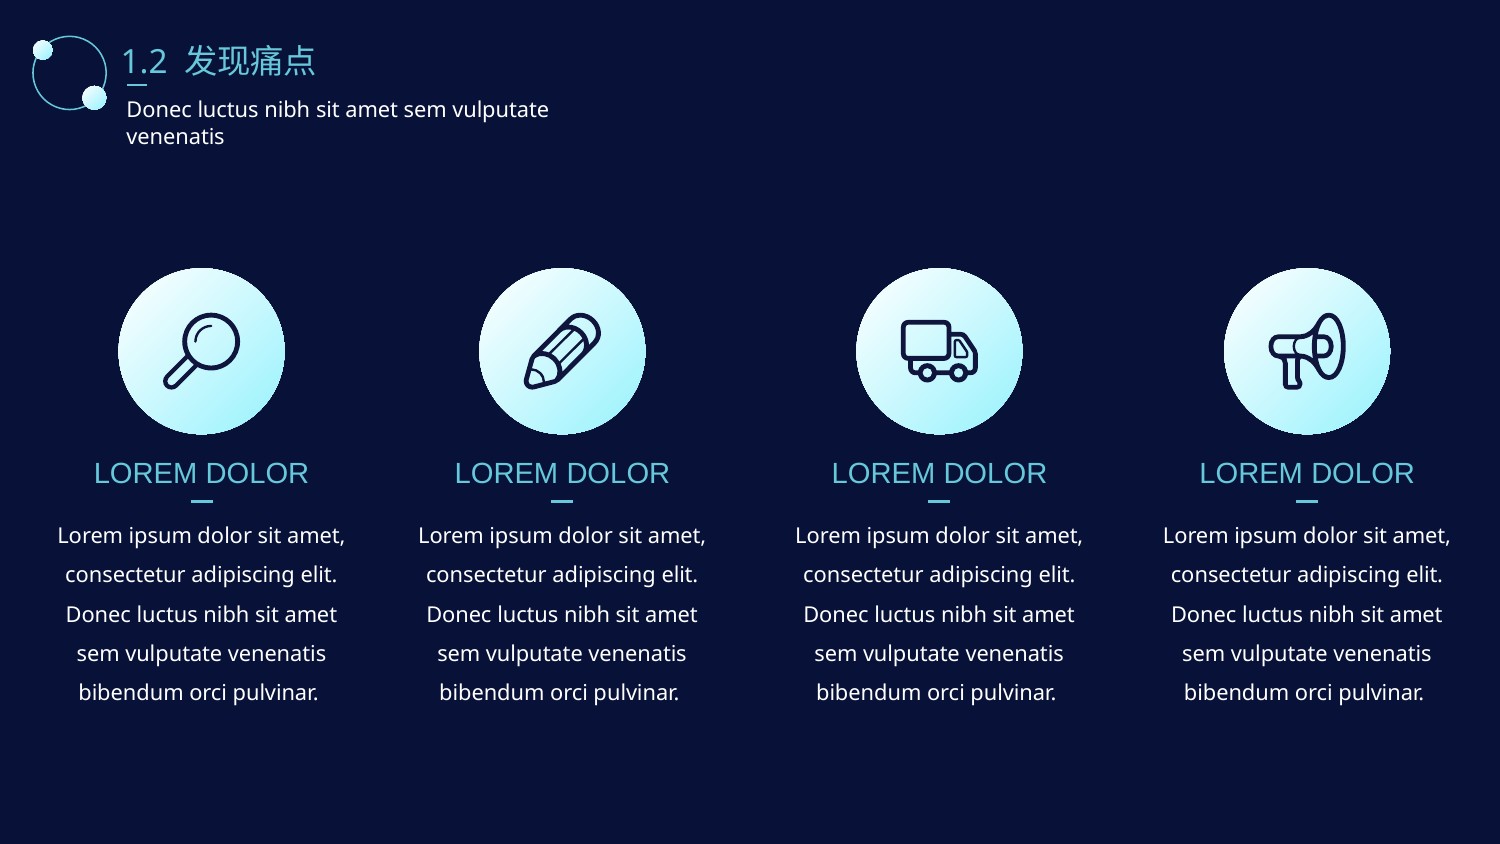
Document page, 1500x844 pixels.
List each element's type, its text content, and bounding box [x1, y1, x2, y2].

text_box LOREM DOLOR [78, 446, 325, 497]
text_box [31, 39, 54, 61]
text_box [117, 267, 286, 436]
text_box Lorem ipsum dolor sit amet, consectetur adipiscing elit. Donec luctus nibh sit amet sem vulputate venenatis bibendum orci pulvinar. [36, 501, 367, 713]
text_box [31, 35, 108, 111]
text_box Lorem ipsum dolor sit amet, consectetur adipiscing elit. Donec luctus nibh sit amet sem vulputate venenatis bibendum orci pulvinar. [1142, 501, 1472, 713]
text_box [1223, 267, 1392, 436]
text_box [1268, 312, 1346, 390]
text_box [478, 267, 647, 436]
text_box Lorem ipsum dolor sit amet, consectetur adipiscing elit. Donec luctus nibh sit amet sem vulputate venenatis bibendum orci pulvinar. [397, 501, 727, 713]
text_box Donec luctus nibh sit amet sem vulputate venenatis [111, 88, 636, 156]
text_box [81, 84, 108, 111]
text_box 1.2 发现痛点 [105, 32, 333, 88]
text_box Lorem ipsum dolor sit amet, consectetur adipiscing elit. Donec luctus nibh sit amet sem vulputate venenatis bibendum orci pulvinar. [774, 501, 1104, 713]
text_box LOREM DOLOR [1184, 446, 1430, 497]
text_box LOREM DOLOR [816, 446, 1063, 497]
text_box [523, 312, 601, 390]
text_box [163, 312, 241, 390]
text_box LOREM DOLOR [439, 446, 686, 497]
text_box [900, 319, 978, 383]
text_box [855, 267, 1024, 436]
